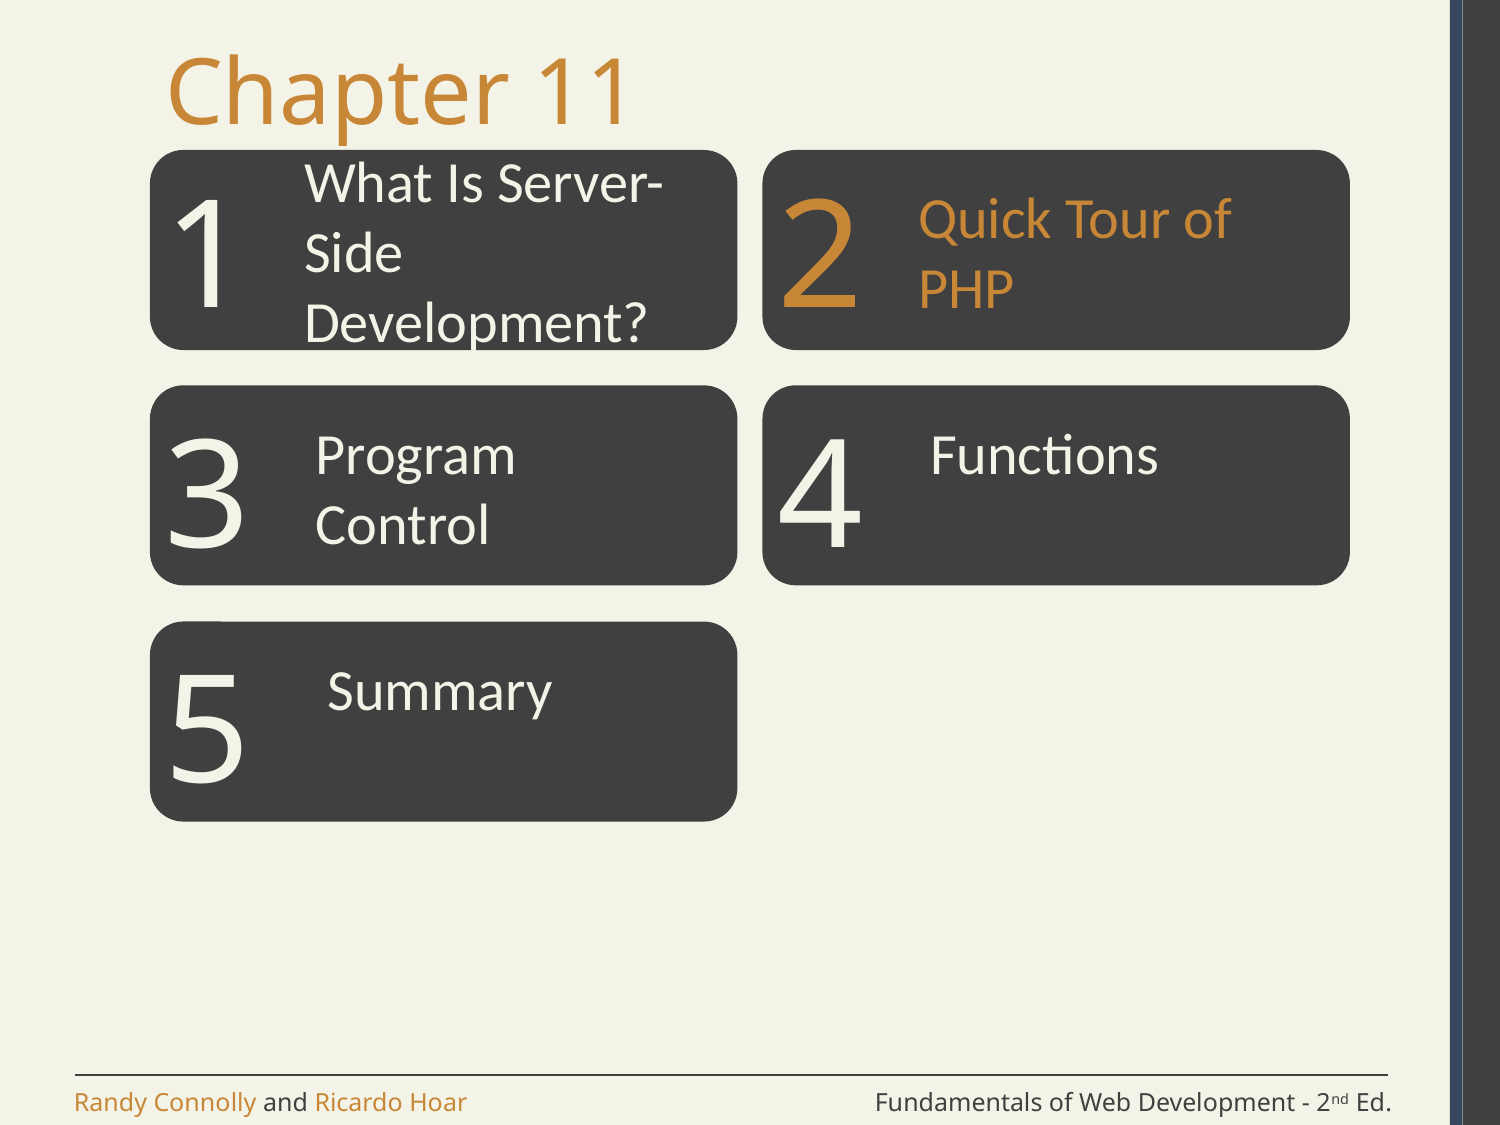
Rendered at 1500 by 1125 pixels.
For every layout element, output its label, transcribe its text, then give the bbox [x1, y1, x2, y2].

text_box [775, 383, 1353, 588]
text_box 3 [150, 390, 263, 586]
text_box 5 [150, 624, 263, 820]
text_box Program Control [301, 408, 715, 564]
text_box [161, 147, 289, 353]
text_box What Is Server-Side Development? [289, 137, 703, 362]
title Chapter 11 [150, 24, 1450, 200]
text_box [165, 619, 740, 824]
text_box 4 [762, 390, 875, 586]
text_box 2 [762, 149, 875, 345]
text_box 1 [150, 149, 263, 345]
text_box Functions [915, 408, 1329, 494]
text_box [774, 147, 1353, 353]
text_box [162, 383, 740, 588]
text_box Summary [312, 645, 727, 730]
text_box [703, 147, 740, 353]
text_box Quick Tour of PHP [903, 172, 1317, 328]
